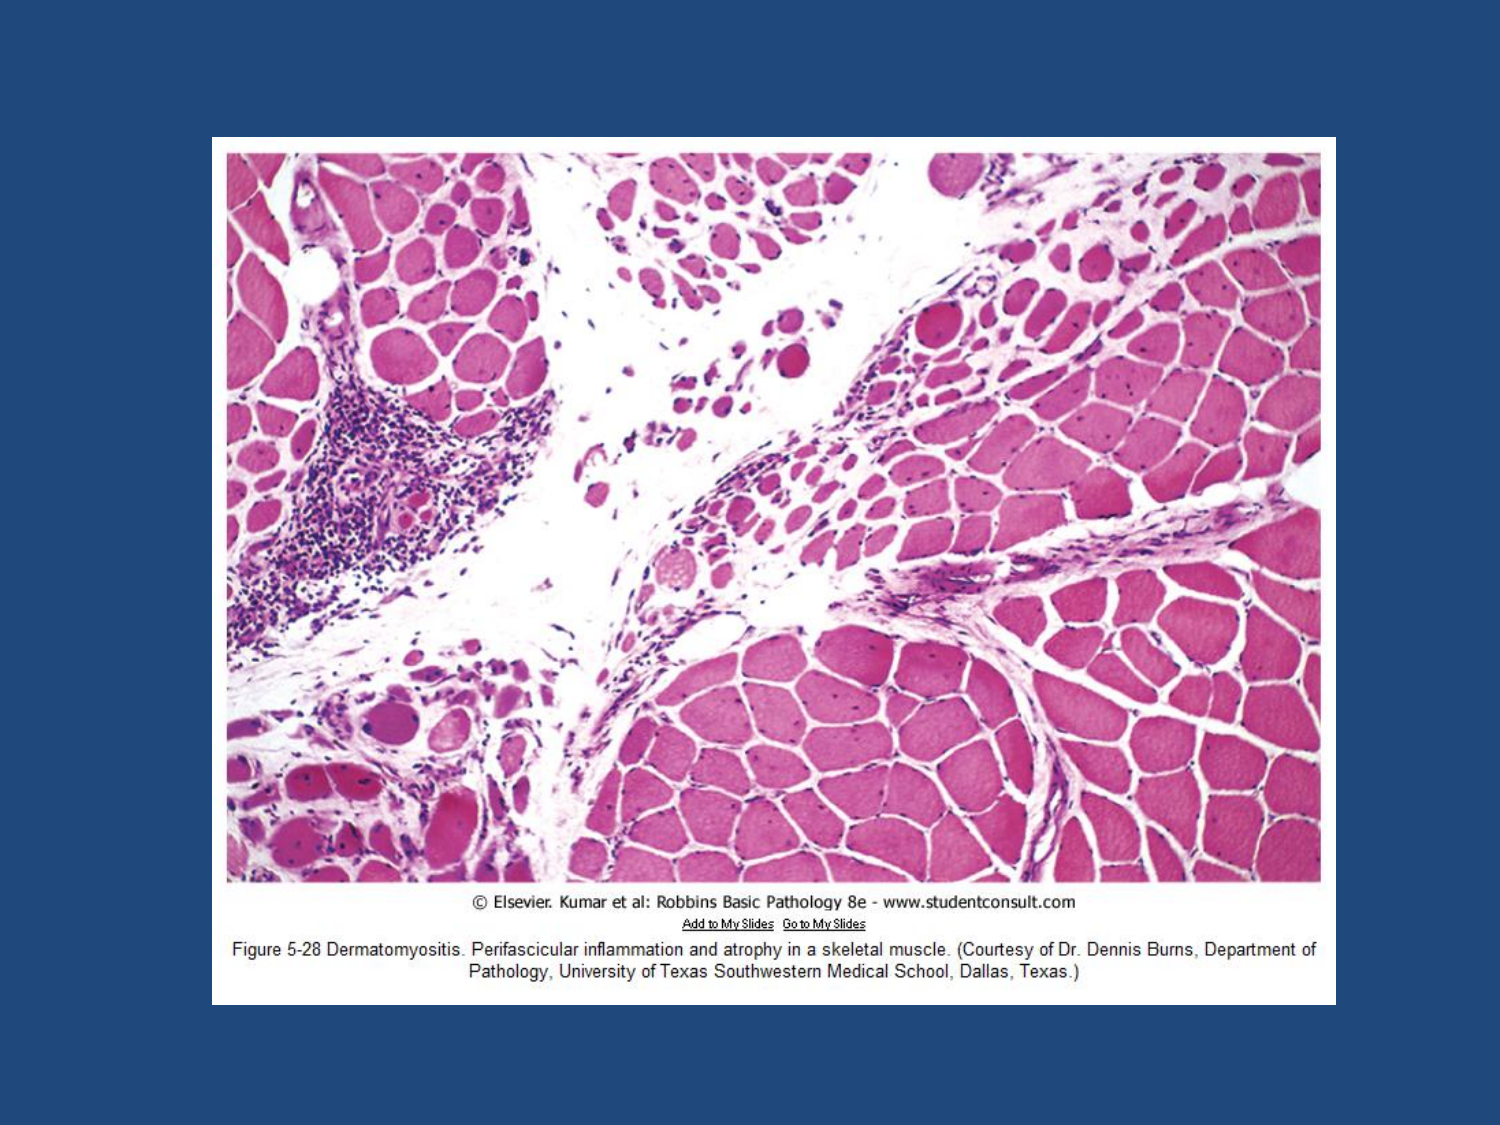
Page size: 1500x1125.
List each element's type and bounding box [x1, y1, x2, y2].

list [212, 137, 1336, 1006]
